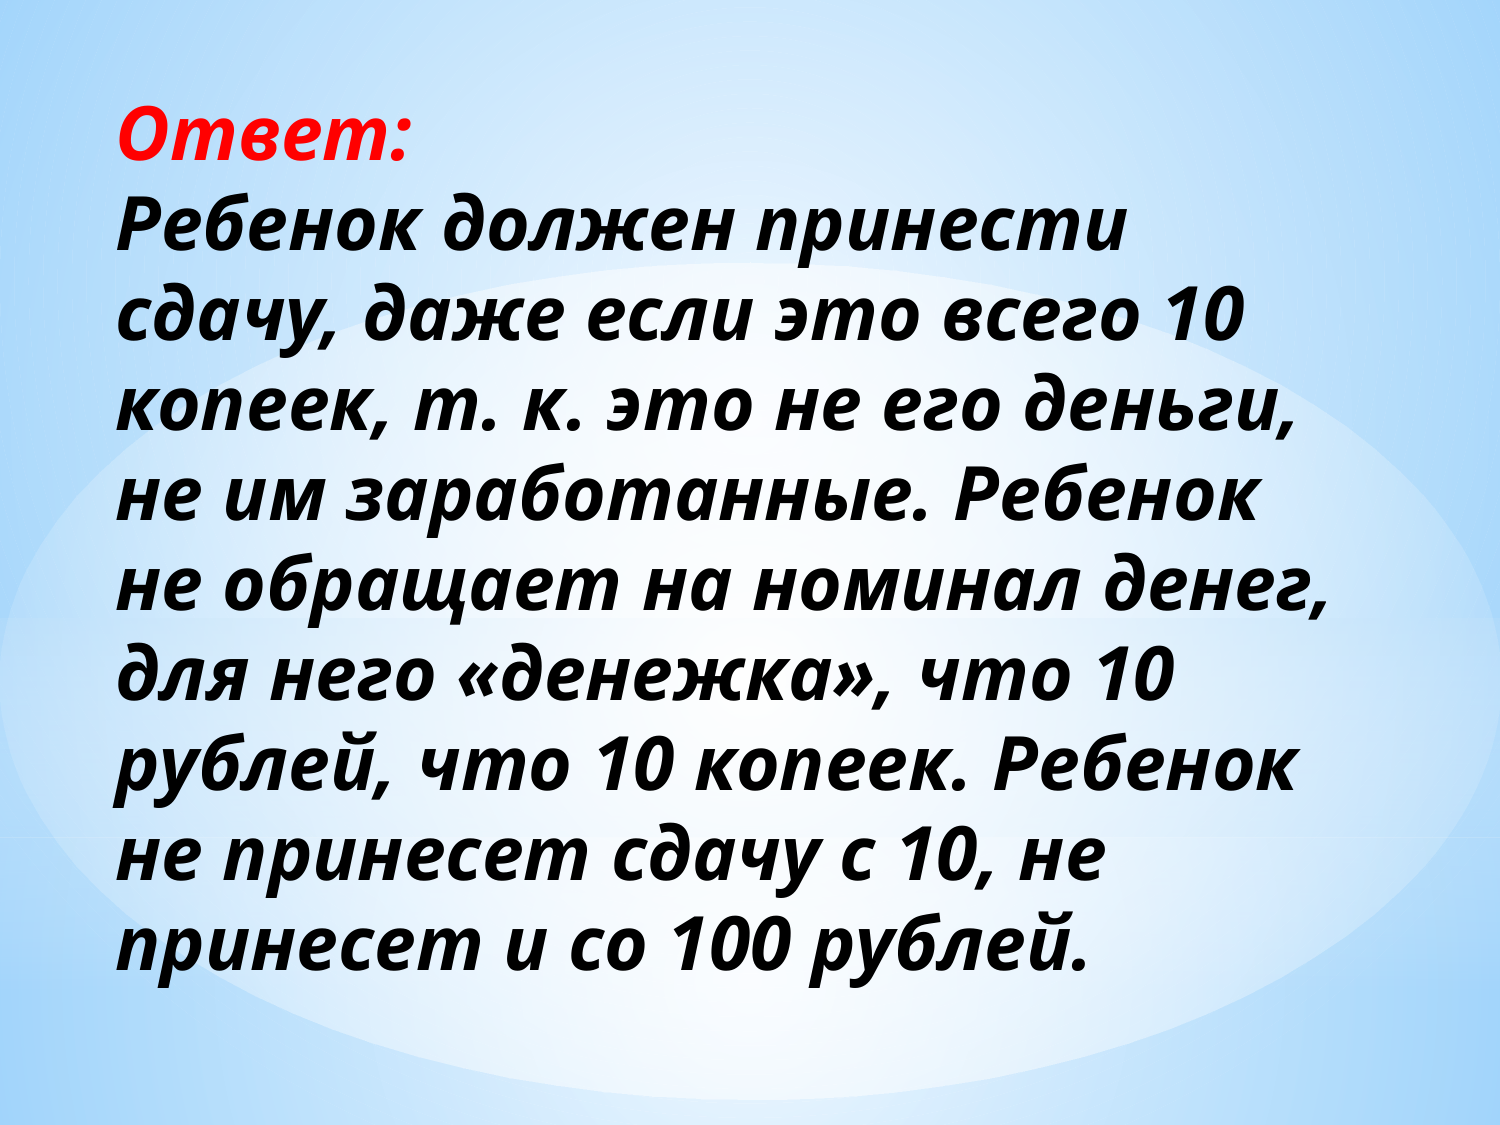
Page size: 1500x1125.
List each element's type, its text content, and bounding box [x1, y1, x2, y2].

title Ответ: Ребенок должен принести сдачу, даже если это всего 10 копеек, т. к. это не его деньги, не им заработанные. Ребенок не обращает на номинал денег, для него «денежка», что 10 рублей, что 10 копеек. Ребенок не принесет сдачу с 10, не принесет и со 100 рублей. [100, 78, 1363, 1035]
